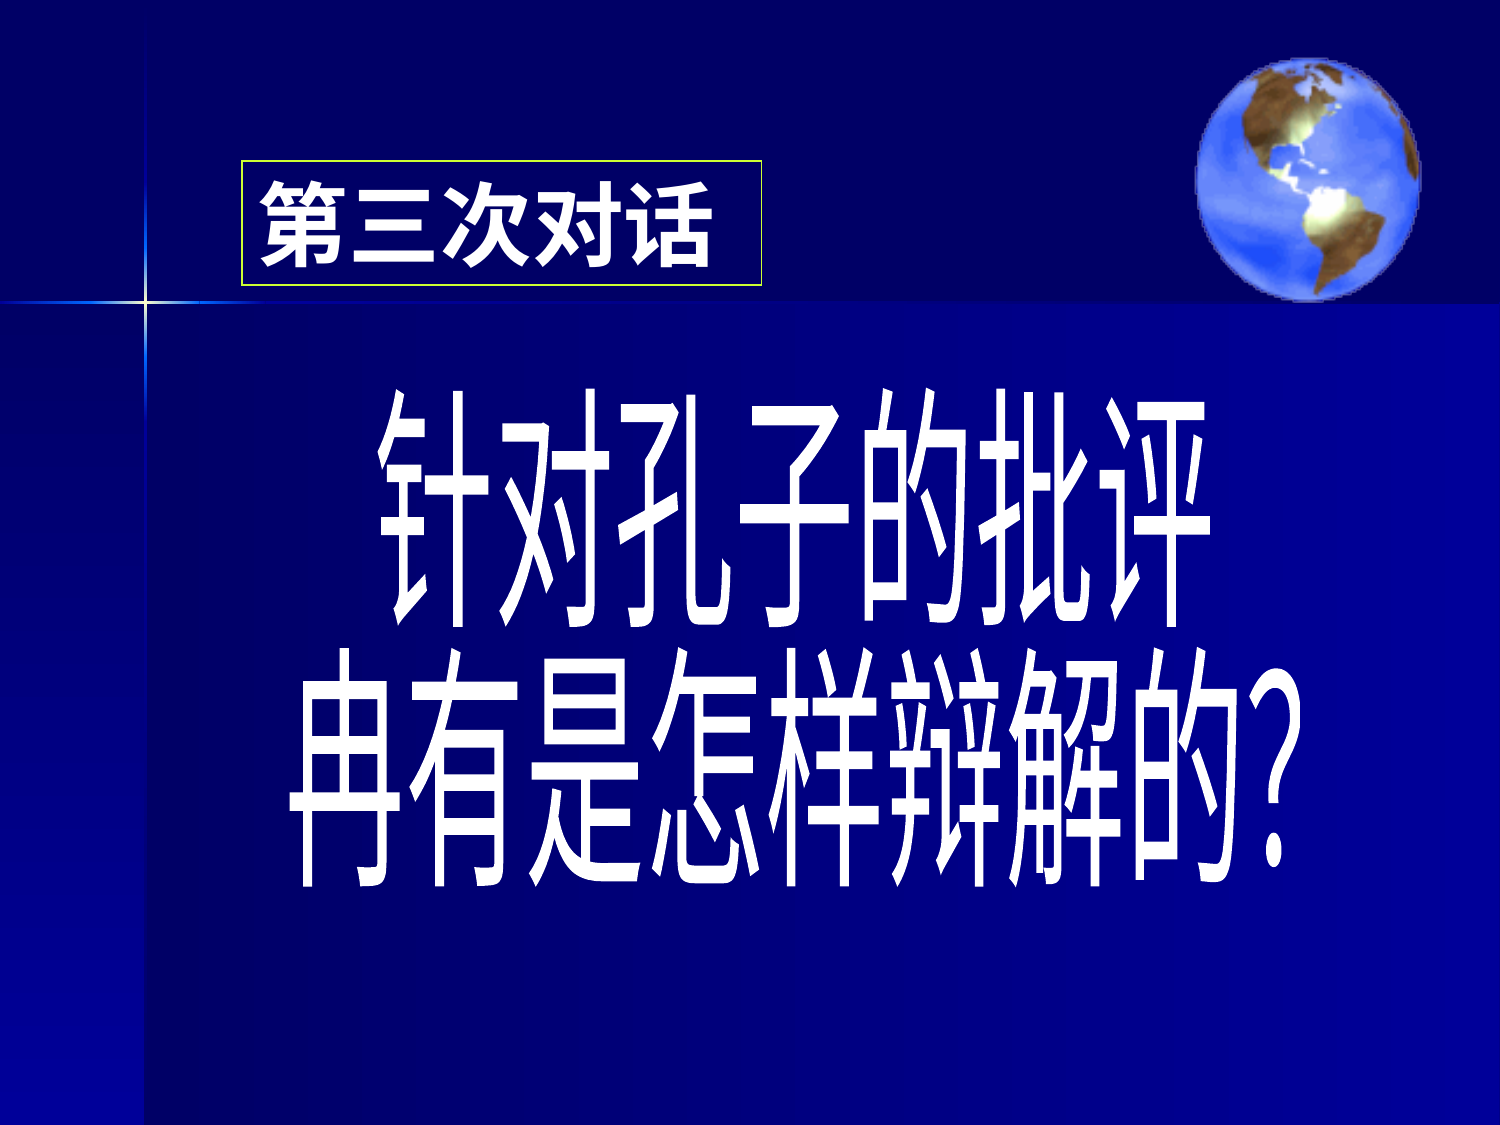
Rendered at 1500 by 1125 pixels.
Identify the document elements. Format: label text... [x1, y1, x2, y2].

title 第三次对话 [241, 160, 762, 286]
picture [1174, 49, 1438, 313]
